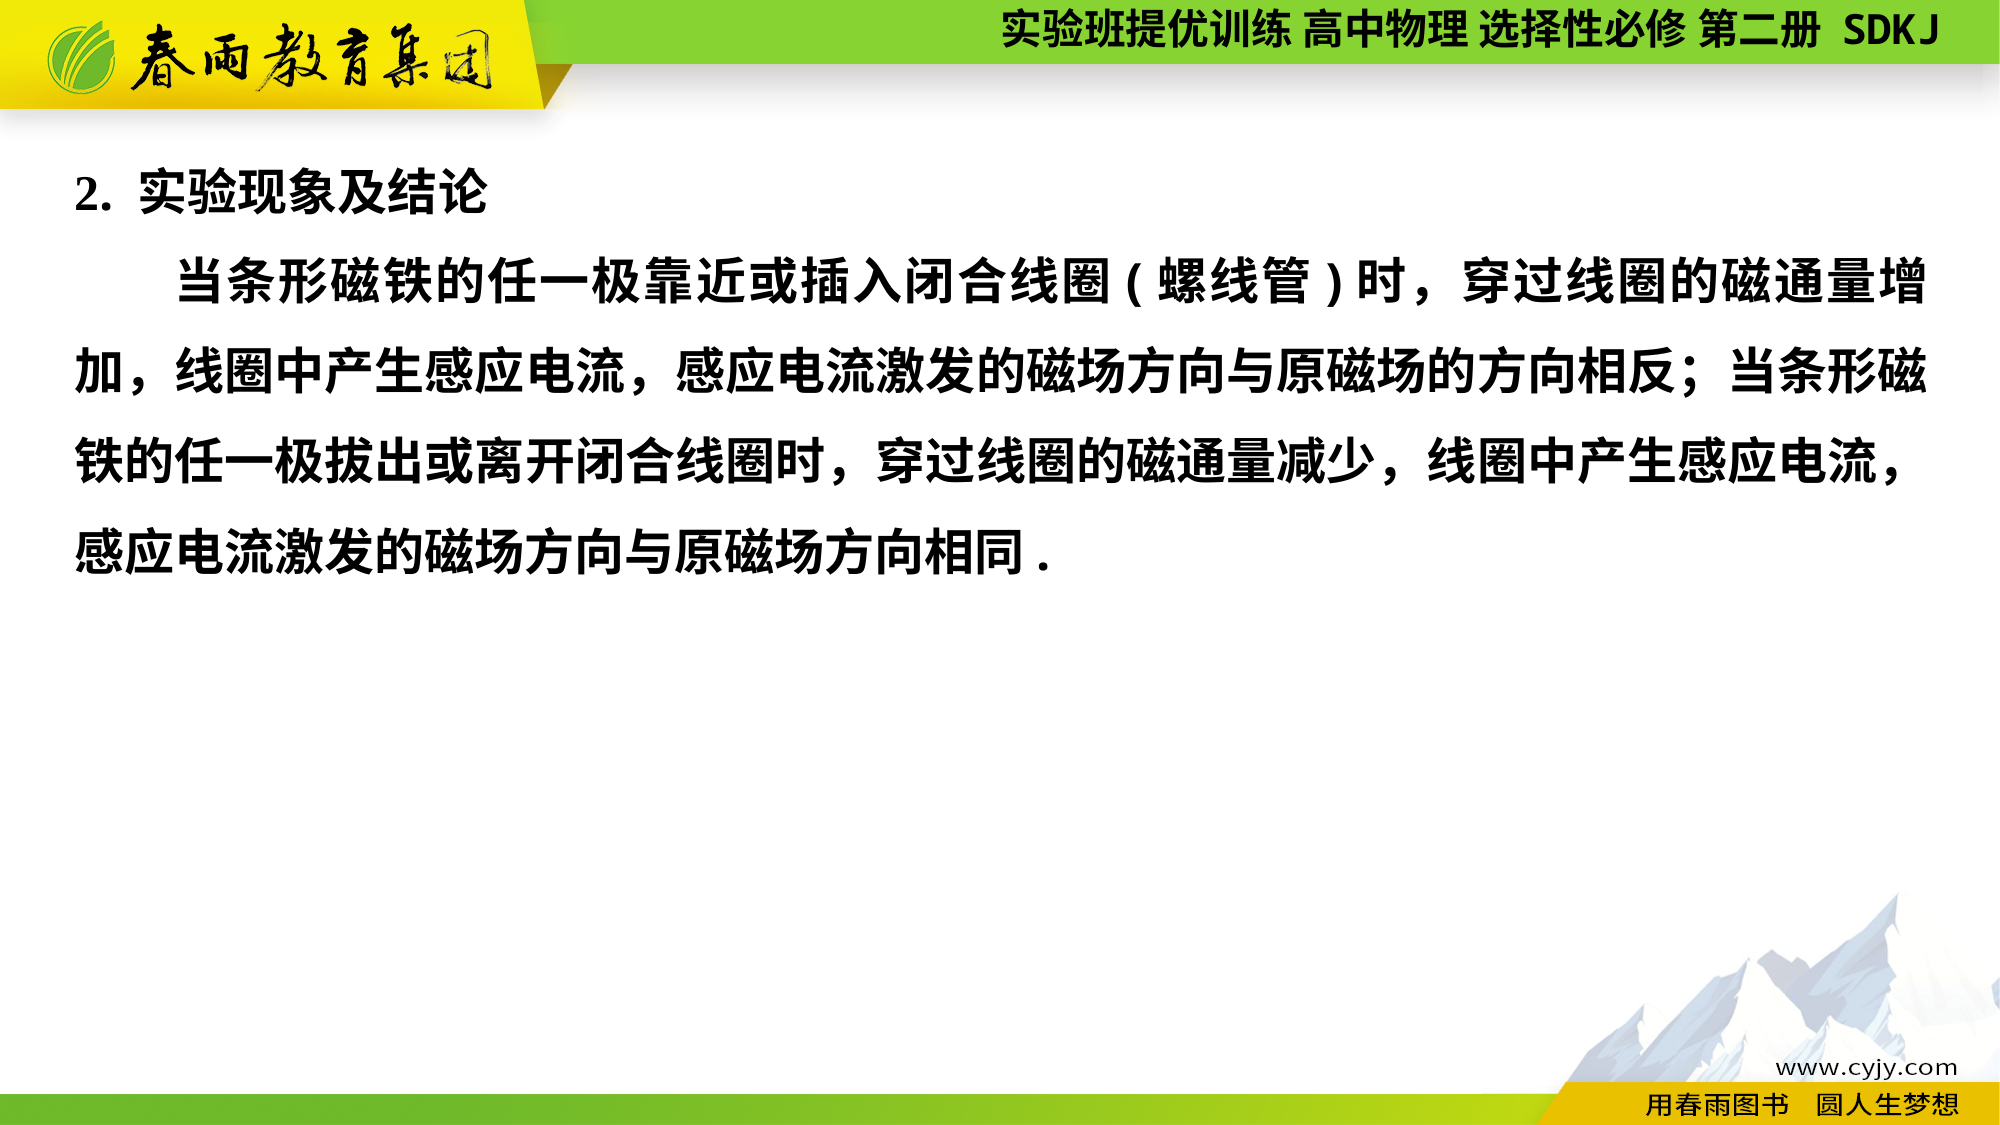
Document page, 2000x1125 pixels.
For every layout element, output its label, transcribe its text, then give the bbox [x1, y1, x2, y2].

picture [0, 0, 2000, 1125]
list 2. 实验现象及结论 当条形磁铁的任一极靠近或插入闭合线圈(螺线管)时，穿过线圈的磁通量增加，线圈中产生感应电流，感应电流激发的磁场方向与原磁场的方向相反；当条形磁铁的任一极拔出或离开闭合线圈时，穿过线圈的磁通量减少，线圈中产生感应电流，感应电流激发的磁场方向与原磁场方向相同. [59, 122, 1944, 581]
